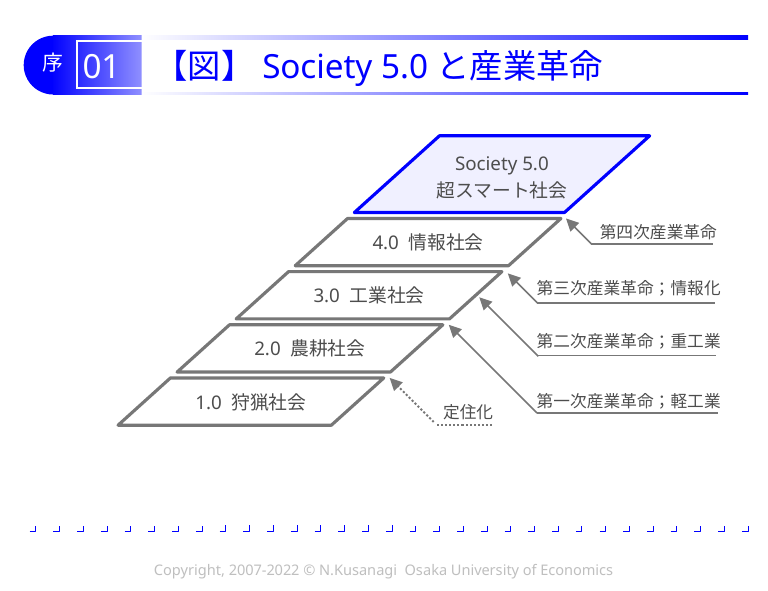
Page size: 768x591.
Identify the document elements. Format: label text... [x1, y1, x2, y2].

title 01 【図】Society 5.0と産業革命 [76, 40, 756, 89]
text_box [118, 135, 724, 434]
